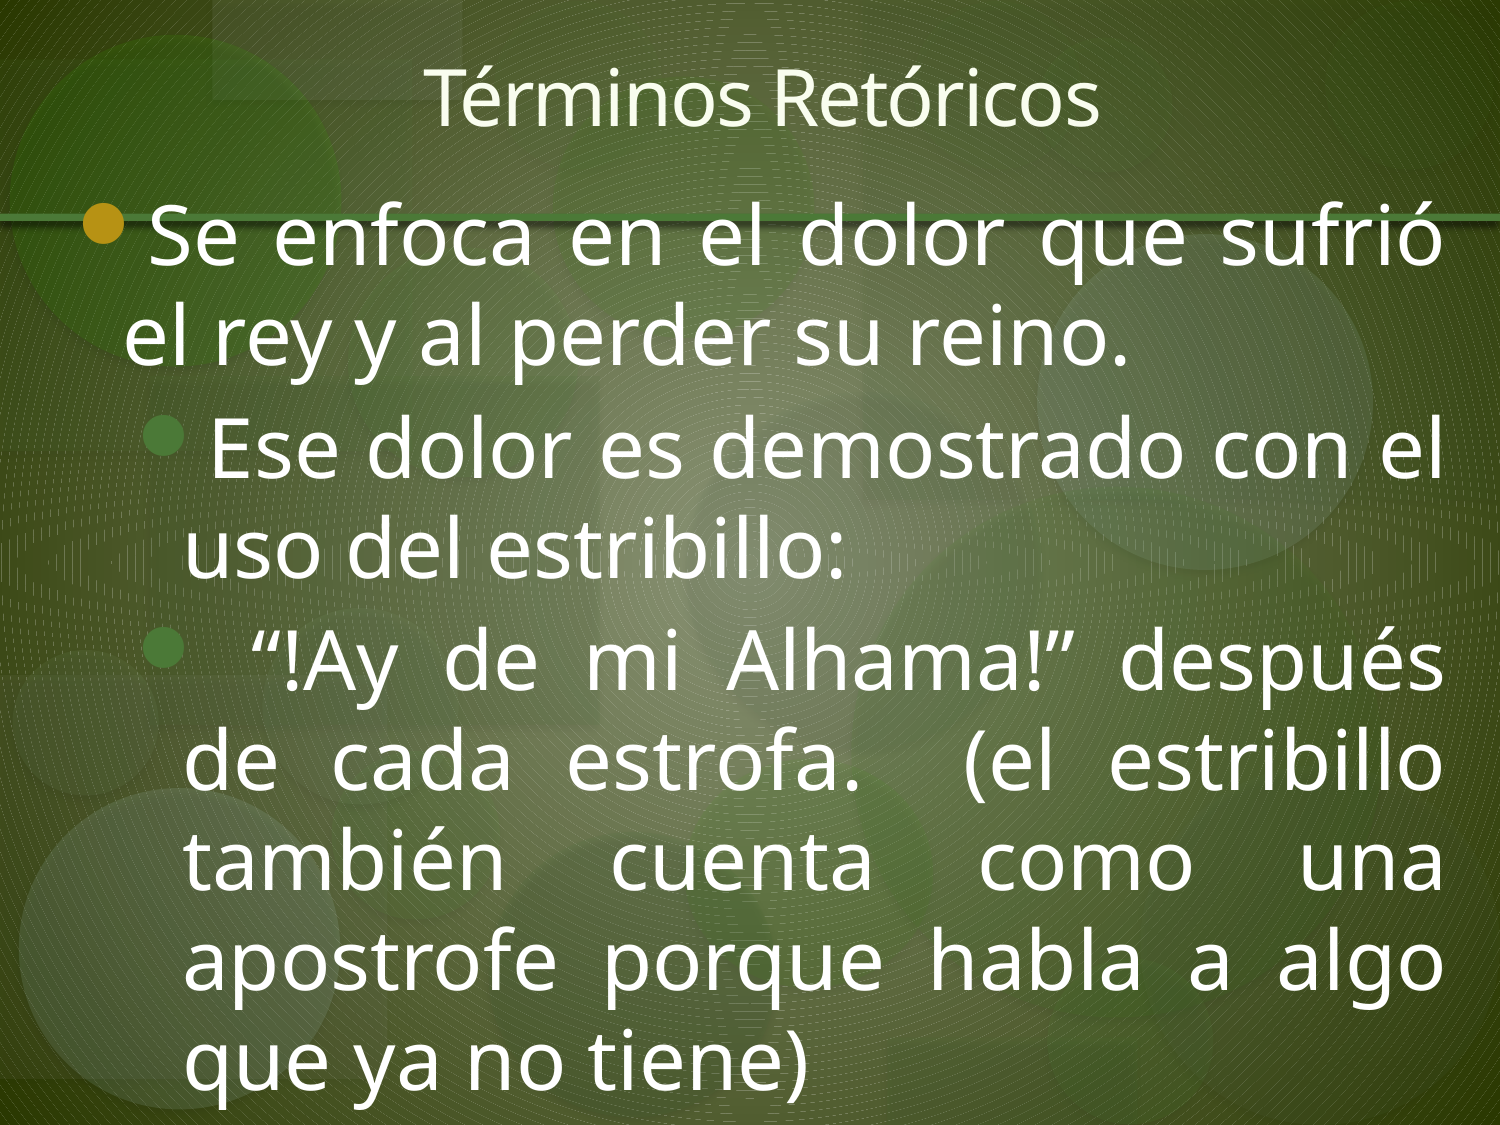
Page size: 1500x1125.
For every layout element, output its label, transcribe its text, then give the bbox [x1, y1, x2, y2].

title Términos Retóricos [87, 24, 1438, 150]
list Se enfoca en el dolor que sufrió el rey y al perder su reino. Ese dolor es demostrado con el uso del estribillo: “!Ay de mi Alhama!” después de cada estrofa. (el estribillo también cuenta como una apostrofe porque habla a algo que ya no tiene) [62, 174, 1463, 1080]
